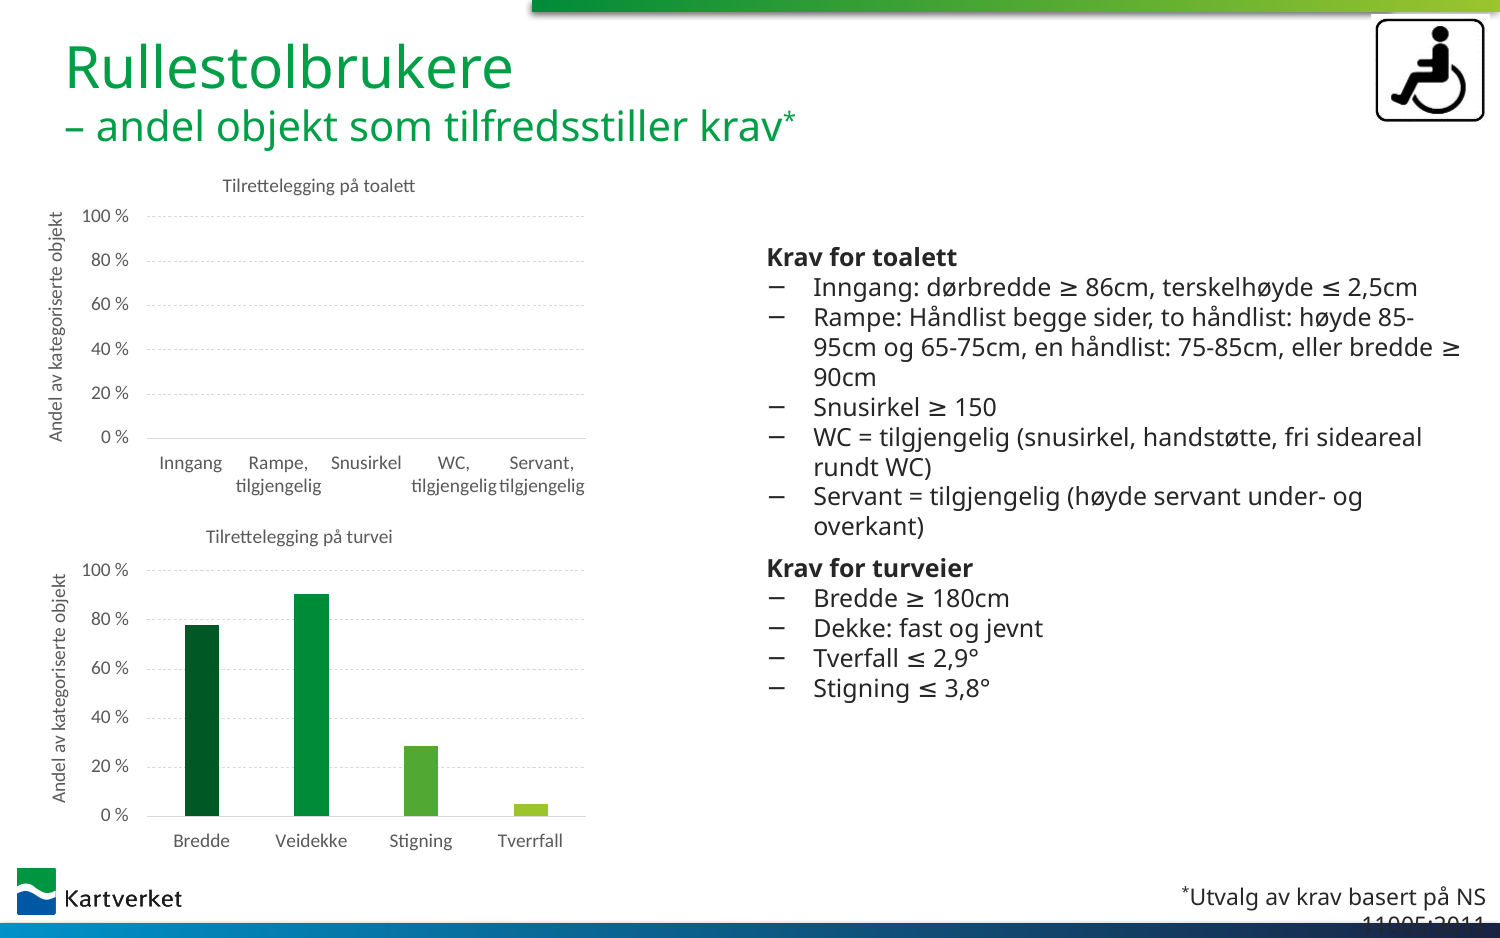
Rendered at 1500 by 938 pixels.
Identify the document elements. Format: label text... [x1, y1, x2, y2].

picture [41, 166, 598, 505]
text_box *Utvalg av krav basert på NS 11005:2011 [1068, 873, 1500, 938]
picture [1371, 13, 1491, 127]
picture [41, 520, 597, 859]
text_box Krav for turveier Bredde ≥ 180cm Dekke: fast og jevnt Tverfall ≤ 2,9° Stigning ≤ 3,8° [751, 545, 1483, 710]
text_box Krav for toalett Inngang: dørbredde ≥ 86cm, terskelhøyde ≤ 2,5cm Rampe: Håndlist begge sider, to håndlist: høyde 85-95cm og 65-75cm, en håndlist: 75-85cm, eller bredde ≥ 90cm Snusirkel ≥ 150 WC = tilgjengelig (snusirkel, handstøtte, fri sideareal rundt WC) Servant = tilgjengelig (høyde servant under- og overkant) [751, 234, 1483, 545]
text_box Rullestolbrukere – andel objekt som tilfredsstiller krav* [49, 14, 1431, 158]
